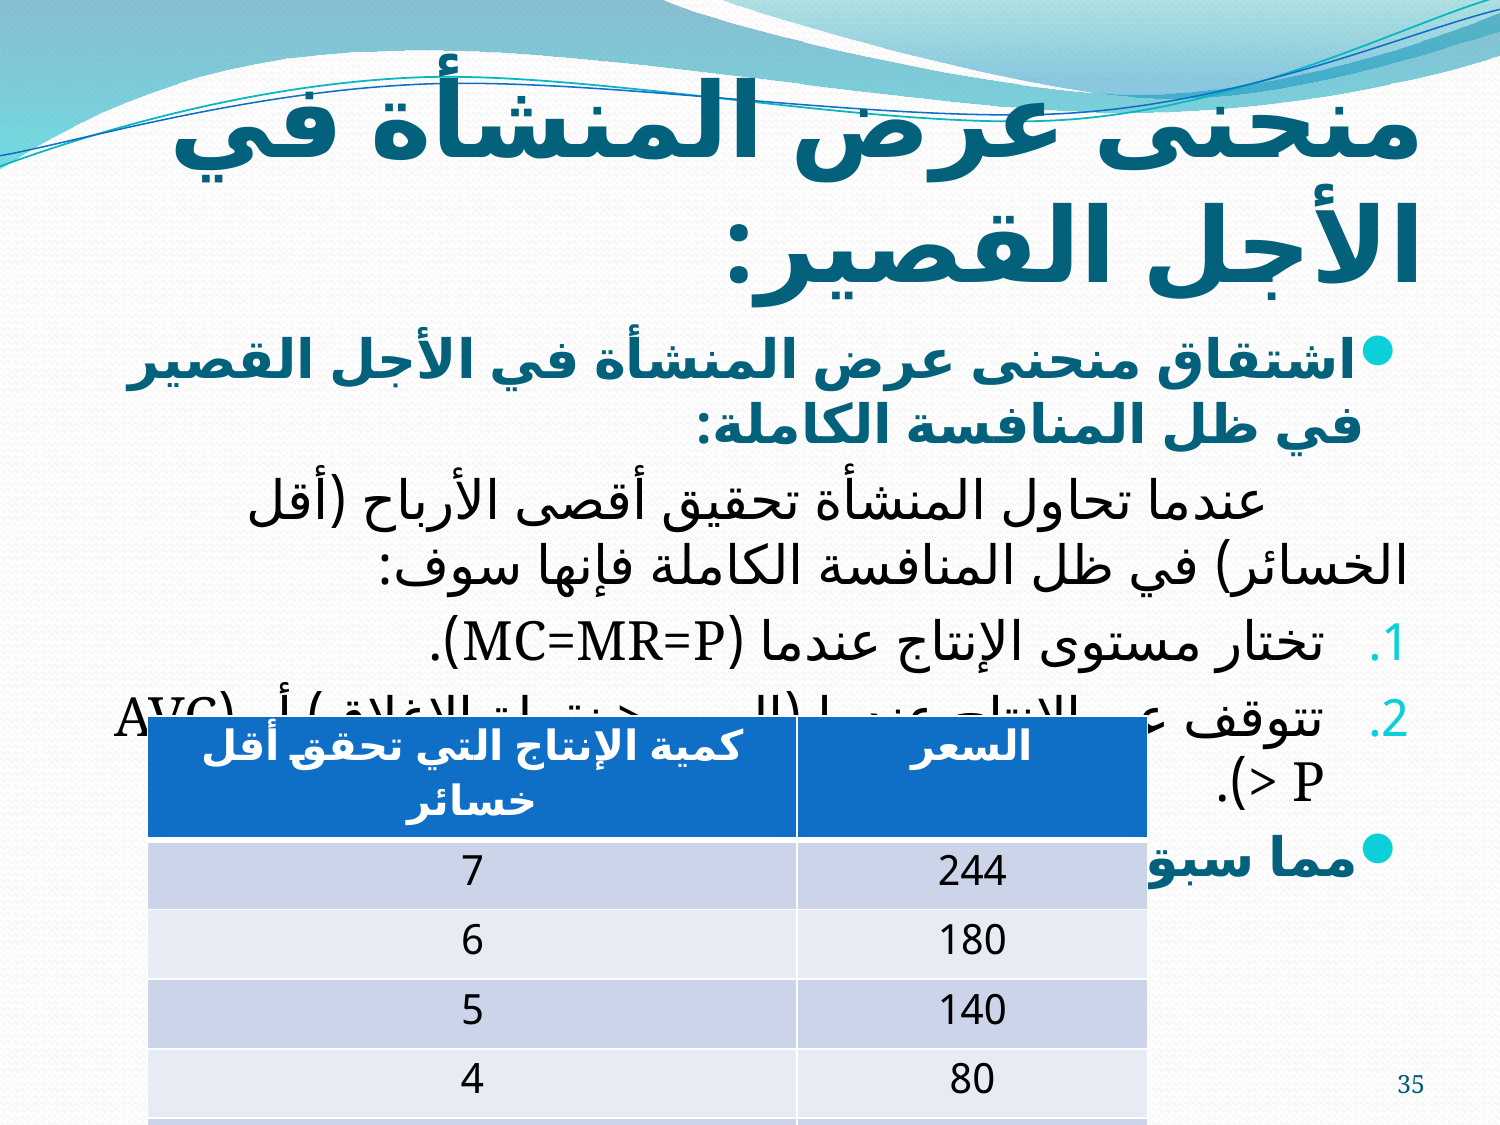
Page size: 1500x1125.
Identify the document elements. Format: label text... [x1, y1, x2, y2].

table_cell 5 [148, 980, 796, 1048]
list اشتقاق منحنى عرض المنشأة في الأجل القصير في ظل المنافسة الكاملة: عندما تحاول المنشأة تحقيق أقصى الأرباح (أقل الخسائر) في ظل المنافسة الكاملة فإنها سوف: تختار مستوى الإنتاج عندما (MC=MR=P). تتوقف عن الإنتاج عندما (السعر< نقطة الإغلاق) أو (AVC > P). مما سبق: [75, 317, 1425, 1038]
slide_number 35 [1299, 1042, 1425, 1103]
table_cell 140 [798, 980, 1147, 1048]
table_cell 0 [148, 1119, 796, 1125]
table_header كمية الإنتاج التي تحقق أقل خسائر [148, 717, 796, 837]
table_cell 7 [148, 843, 796, 909]
table_header السعر [798, 717, 1147, 837]
table_cell 180 [798, 910, 1147, 978]
table_cell 244 [798, 843, 1147, 909]
table_cell 80 [798, 1050, 1147, 1117]
table_cell 55 [798, 1119, 1147, 1125]
title منحنى عرض المنشأة في الأجل القصير: [75, 115, 1425, 303]
table_cell 4 [148, 1050, 796, 1117]
table_cell 6 [148, 910, 796, 978]
